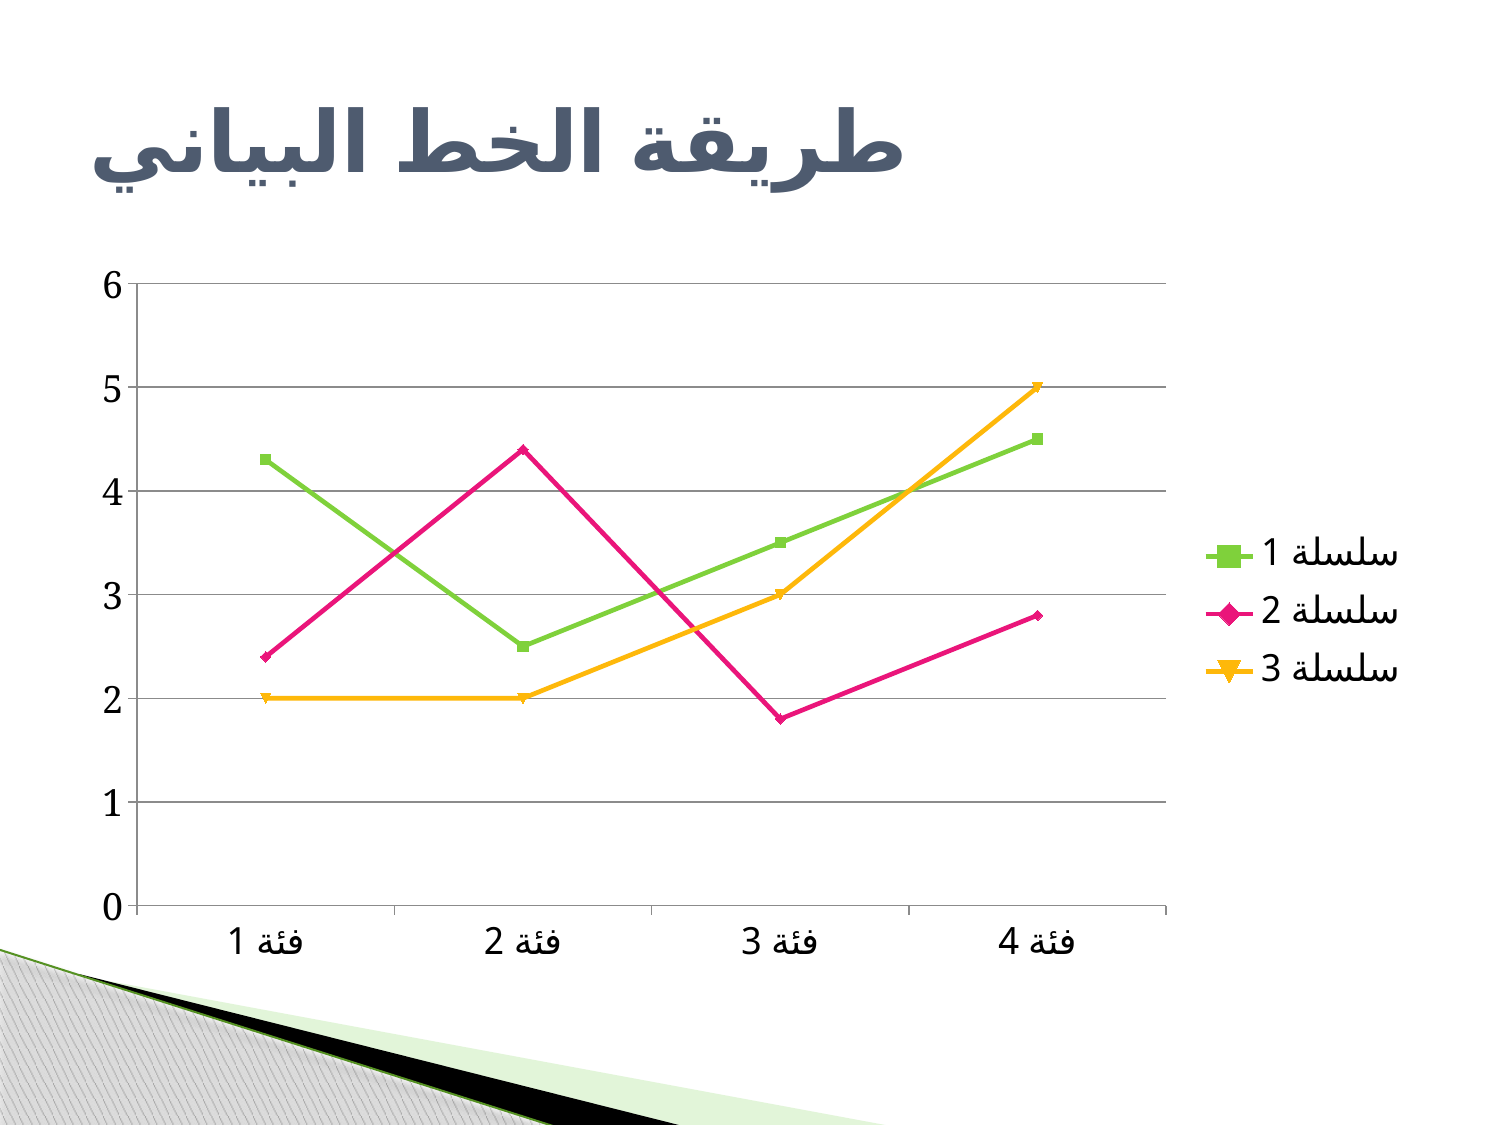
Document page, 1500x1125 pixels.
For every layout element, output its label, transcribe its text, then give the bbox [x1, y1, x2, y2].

chart [74, 242, 1426, 986]
title طريقة الخط البياني [75, 45, 1425, 233]
